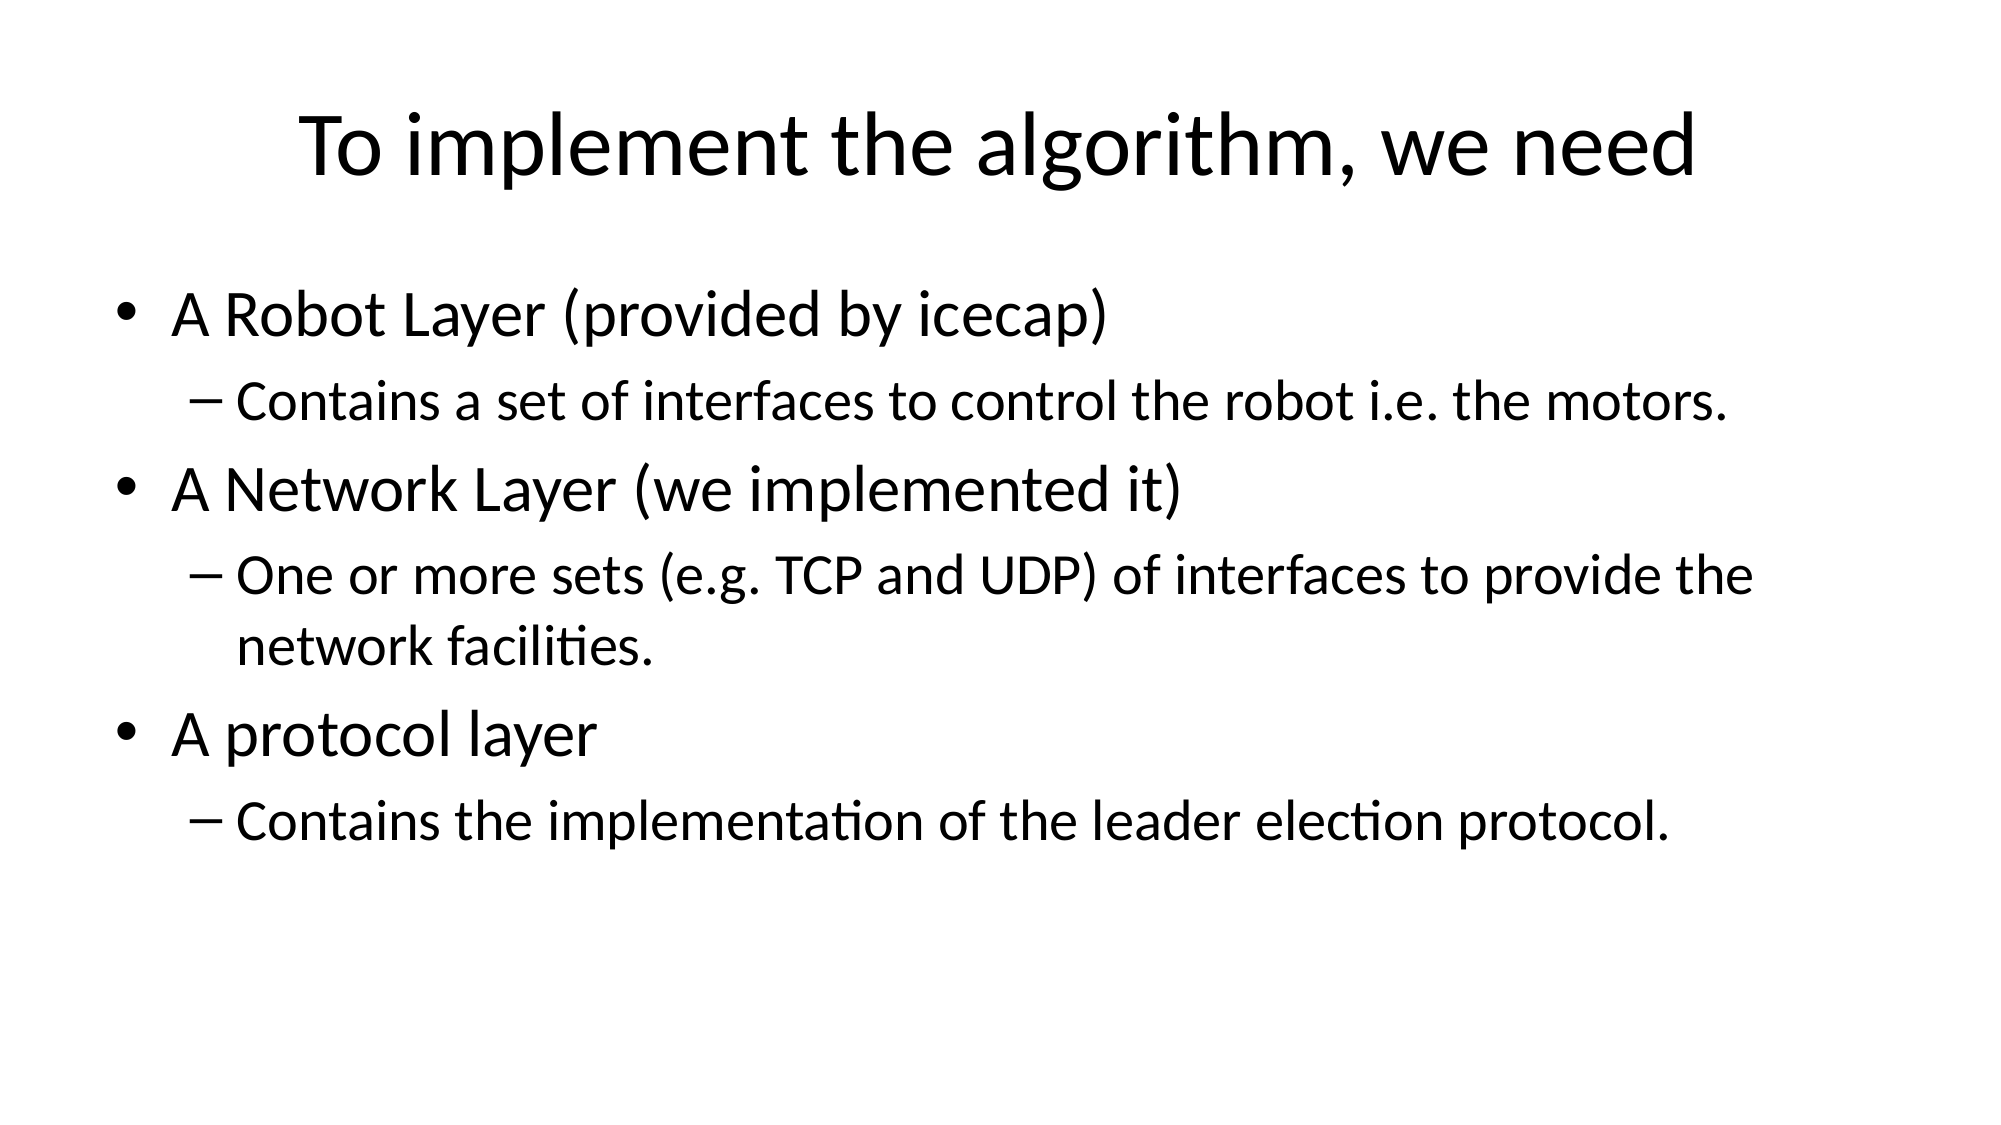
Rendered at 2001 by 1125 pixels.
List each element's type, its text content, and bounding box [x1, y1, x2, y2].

title To implement the algorithm, we need [99, 45, 1900, 233]
list A Robot Layer (provided by icecap) Contains a set of interfaces to control the robot i.e. the motors. A Network Layer (we implemented it) One or more sets (e.g. TCP and UDP) of interfaces to provide the network facilities. A protocol layer Contains the implementation of the leader election protocol. [99, 262, 1900, 1005]
